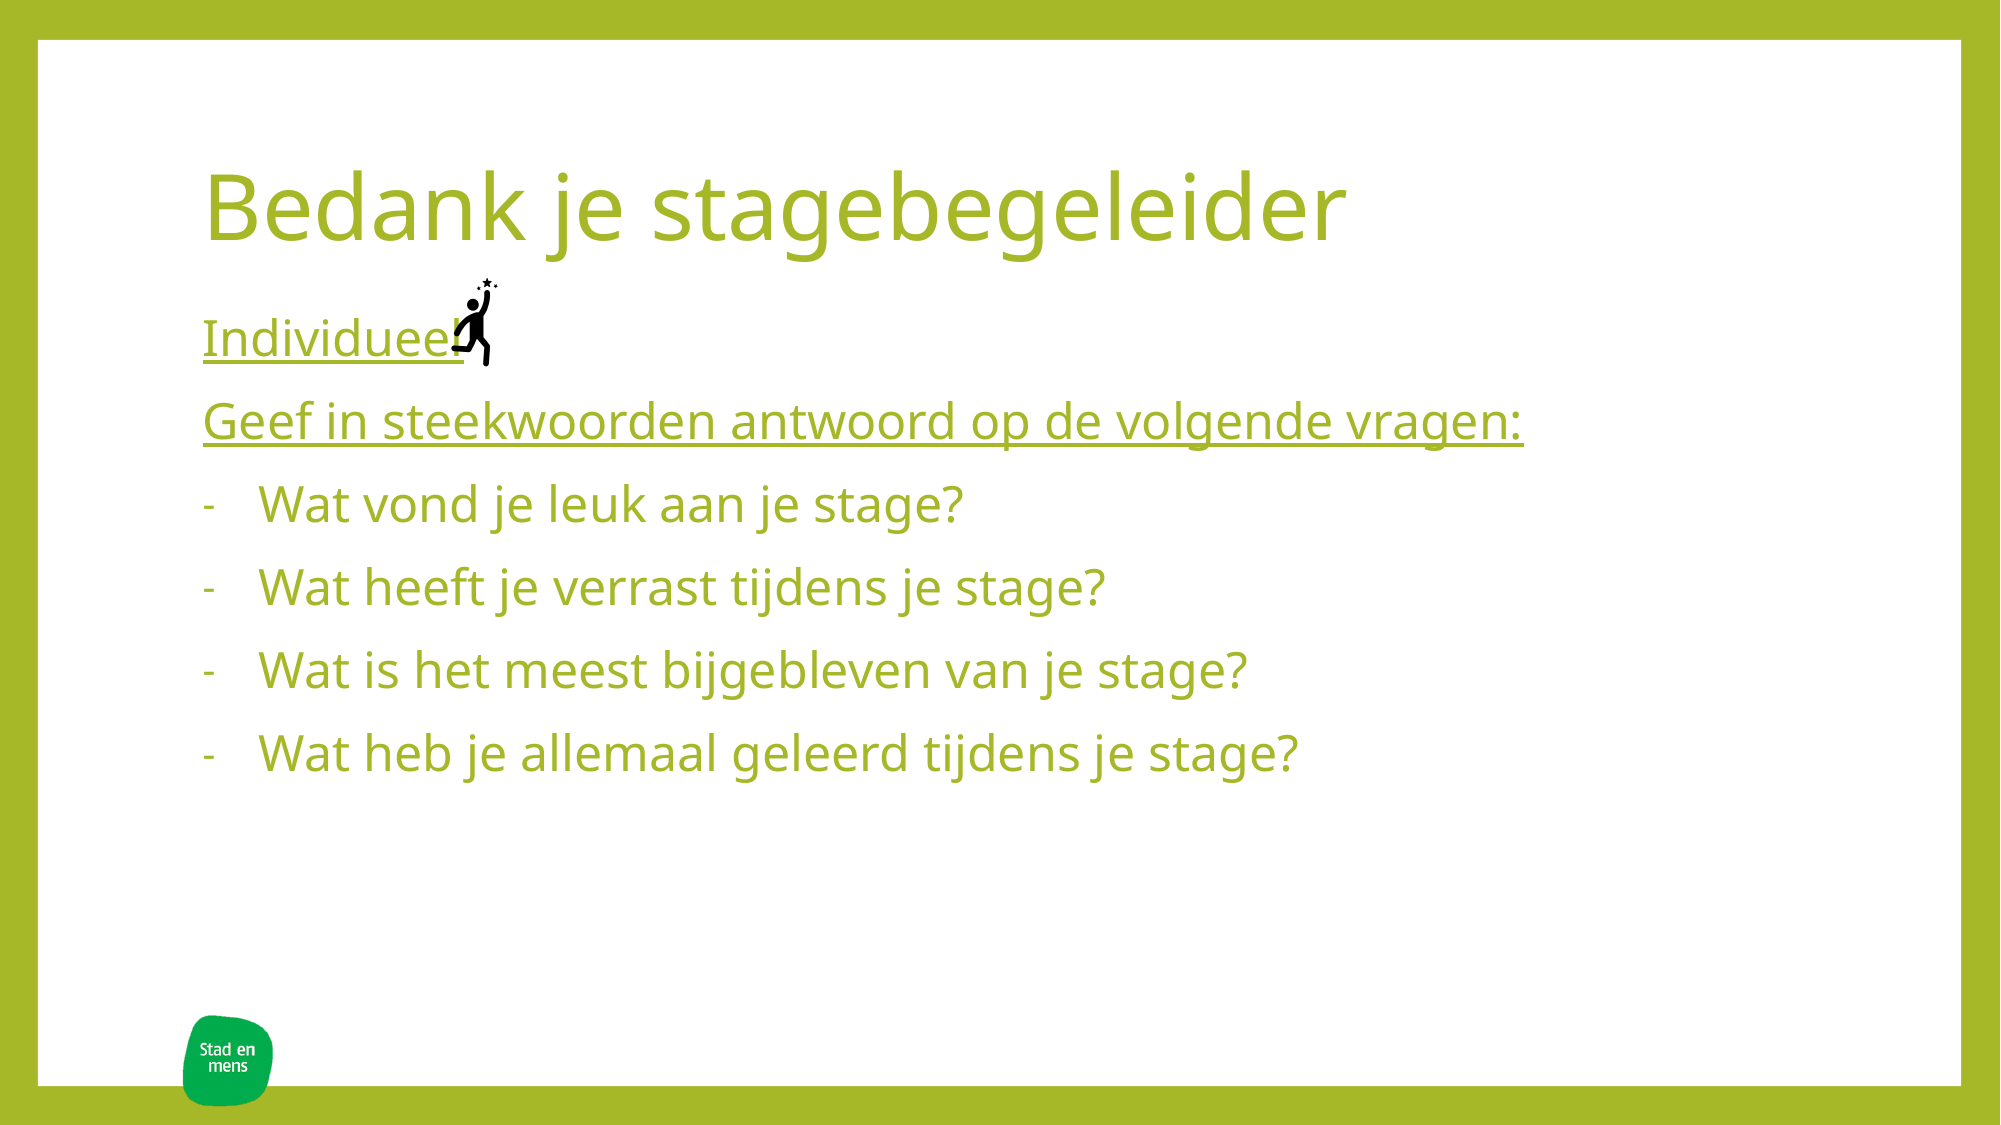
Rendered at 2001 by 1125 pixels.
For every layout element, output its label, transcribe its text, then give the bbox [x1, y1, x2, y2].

list Individueel Geef in steekwoorden antwoord op de volgende vragen: Wat vond je leuk aan je stage? Wat heeft je verrast tijdens je stage? Wat is het meest bijgebleven van je stage? Wat heb je allemaal geleerd tijdens je stage? [187, 305, 1808, 1056]
title Bedank je stagebegeleider [187, 99, 1808, 305]
picture [428, 275, 524, 370]
picture [179, 1013, 273, 1110]
